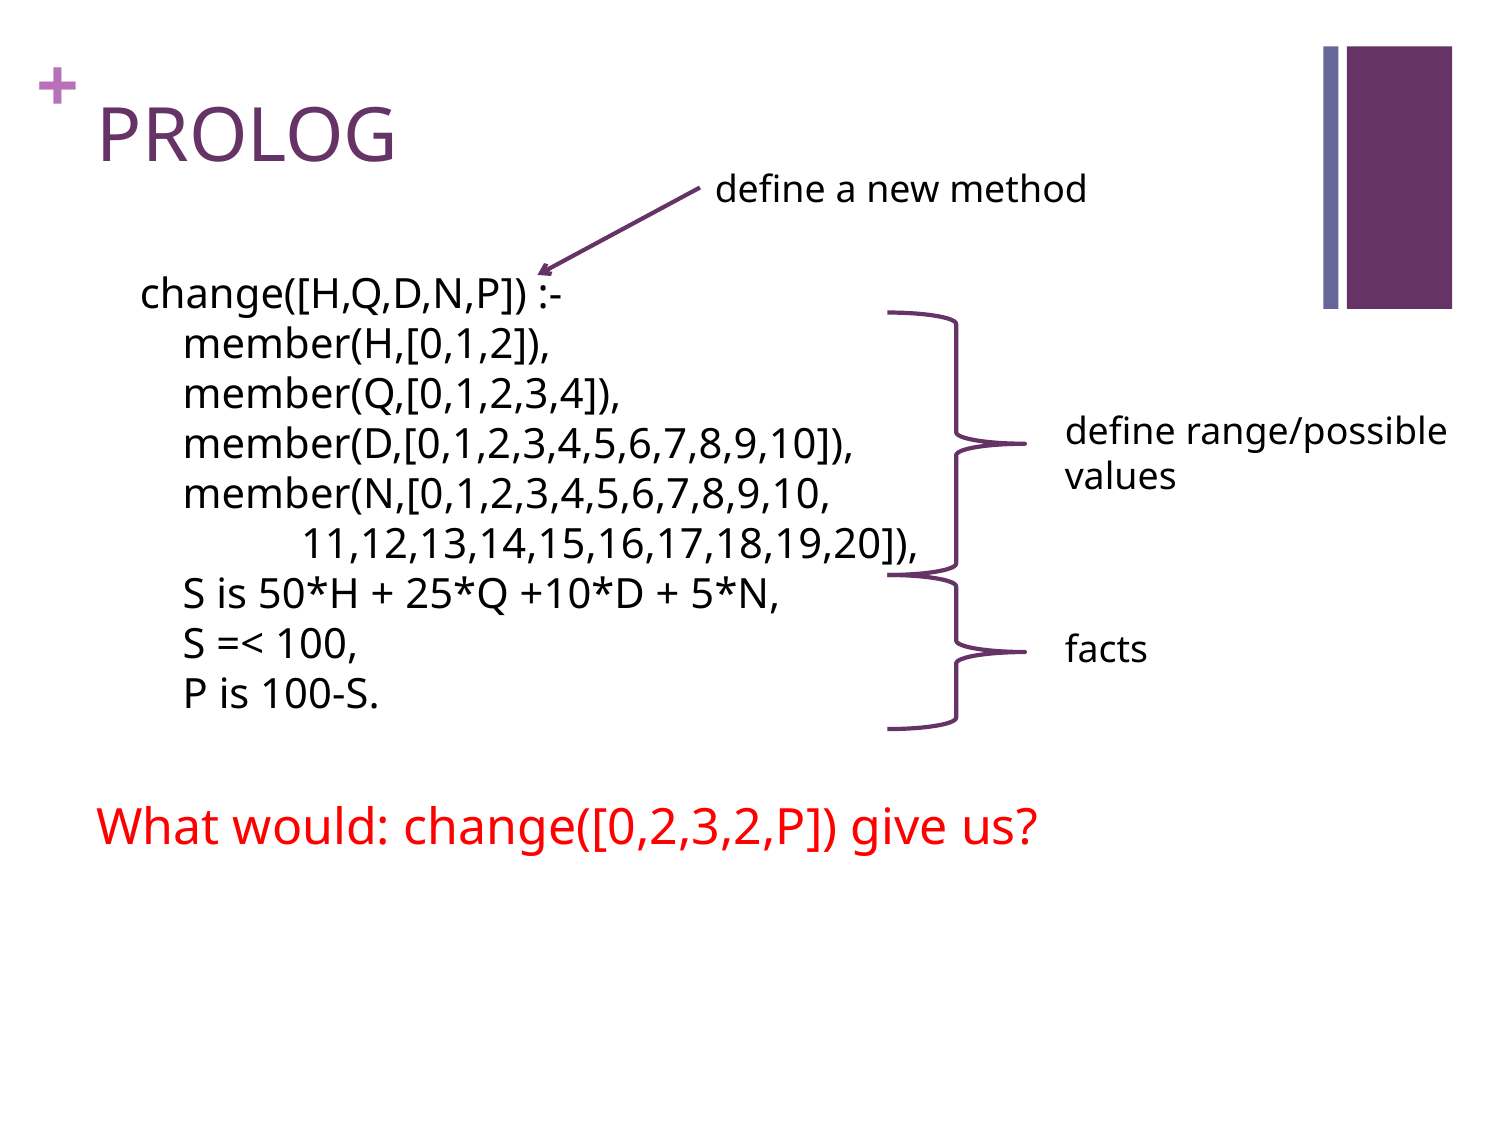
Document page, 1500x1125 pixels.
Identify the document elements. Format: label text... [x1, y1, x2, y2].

text_box facts [1050, 617, 1482, 678]
title PROLOG [81, 79, 1322, 263]
text_box define a new method [699, 157, 1188, 217]
text_box [887, 572, 1027, 732]
text_box define range/possible values [1050, 399, 1482, 505]
text_box [887, 310, 1027, 575]
text_box change([H,Q,D,N,P]) :- member(H,[0,1,2]), member(Q,[0,1,2,3,4]), member(D,[0,1,2,3,4,5,6,7,8,9,10]), member(N,[0,1,2,3,4,5,6,7,8,9,10, 11,12,13,14,15,16,17,18,19,20]), S is 50*H + 25*Q +10*D + 5*N, S =< 100, P is 100-S. [124, 259, 1175, 725]
text_box What would: change([0,2,3,2,P]) give us? [81, 787, 1225, 863]
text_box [536, 186, 701, 276]
